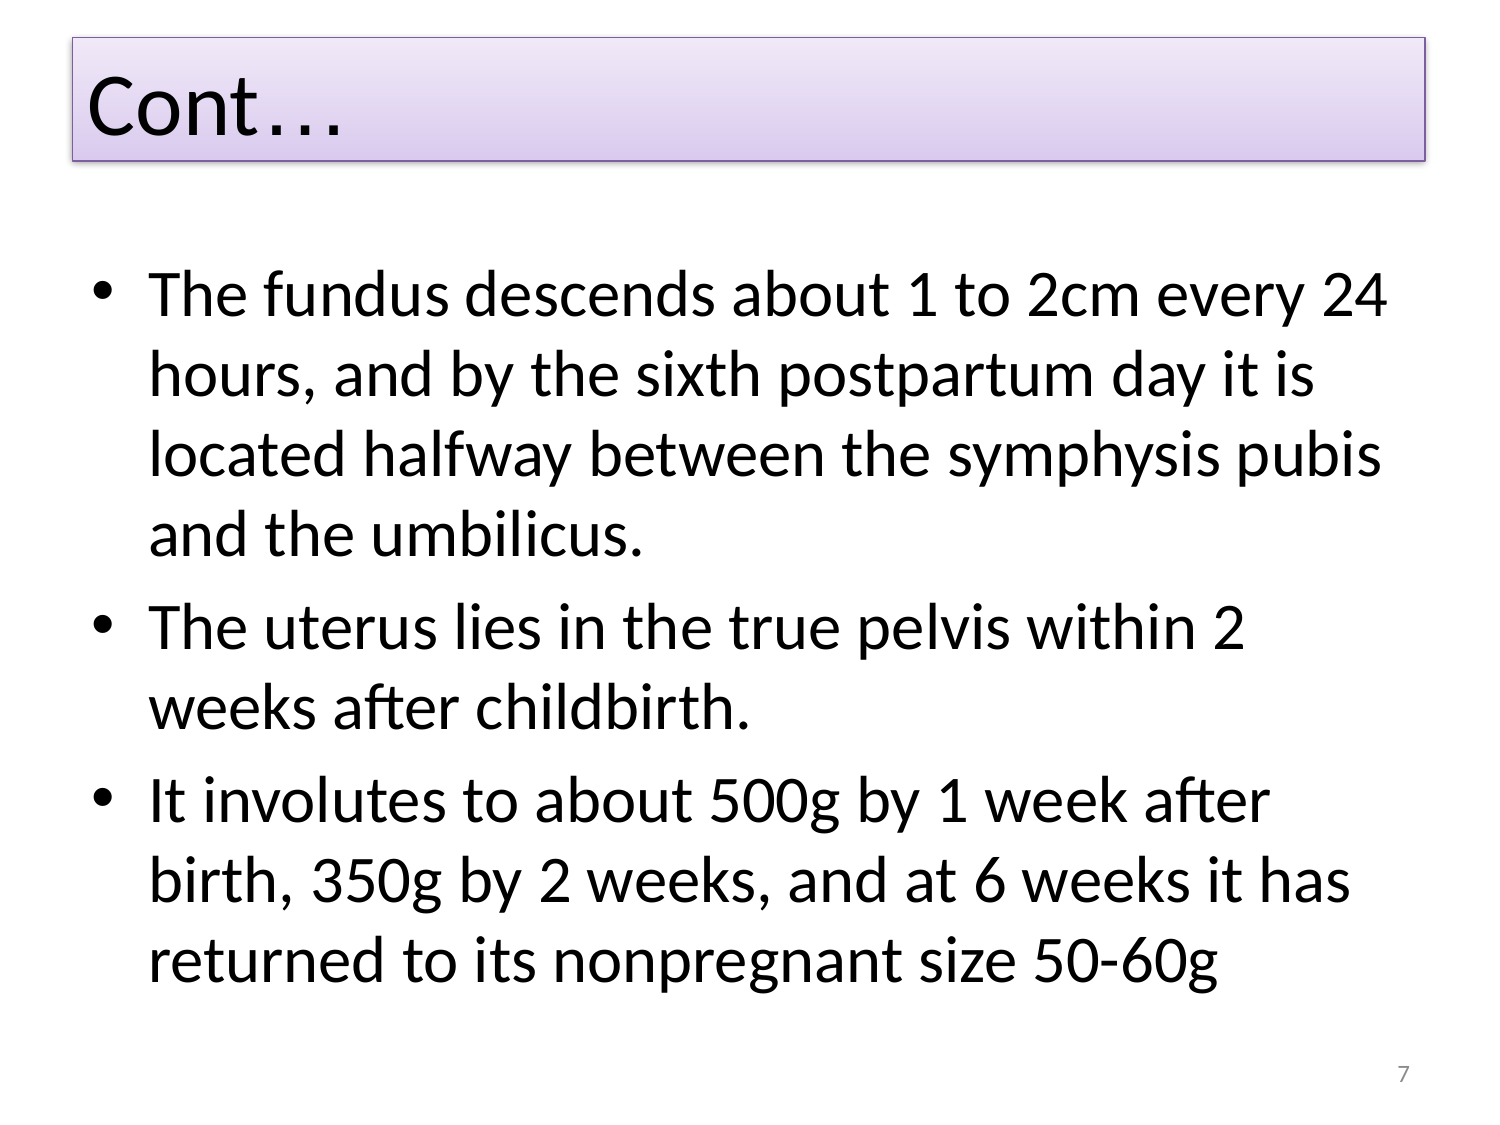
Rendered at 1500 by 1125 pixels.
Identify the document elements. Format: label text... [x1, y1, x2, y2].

title Cont… [72, 37, 1426, 162]
list The fundus descends about 1 to 2cm every 24 hours, and by the sixth postpartum day it is located halfway between the symphysis pubis and the umbilicus. The uterus lies in the true pelvis within 2 weeks after childbirth. It involutes to about 500g by 1 week after birth, 350g by 2 weeks, and at 6 weeks it has returned to its nonpregnant size 50-60g [76, 148, 1427, 1071]
slide_number 7 [1074, 1042, 1425, 1103]
